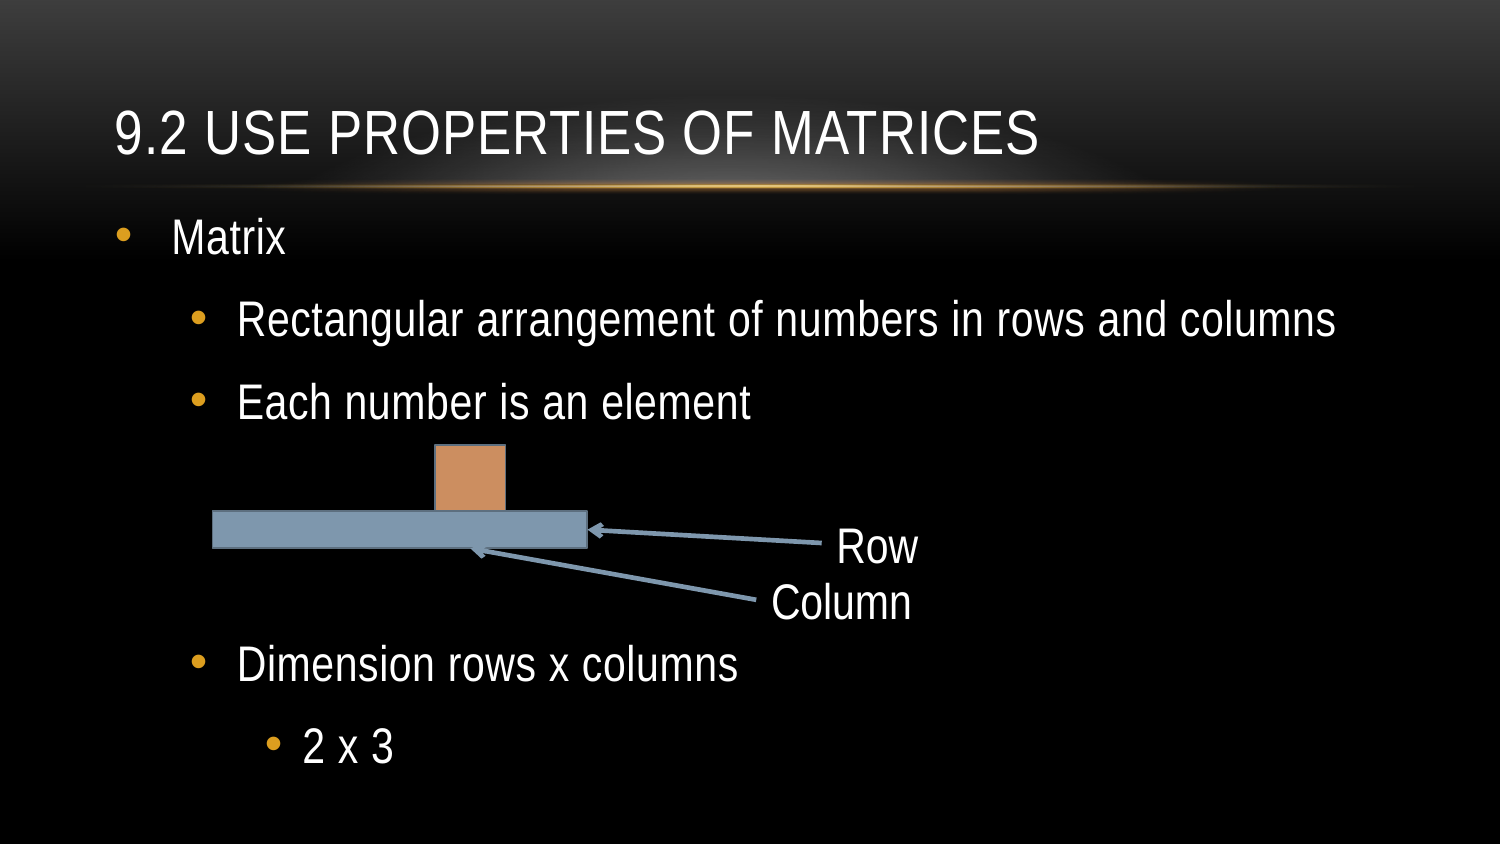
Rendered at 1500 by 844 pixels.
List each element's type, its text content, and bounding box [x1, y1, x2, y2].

text_box Row [821, 505, 1160, 581]
title 9.2 Use Properties of Matrices [99, 33, 1400, 175]
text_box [470, 548, 757, 601]
text_box [434, 444, 506, 510]
picture [0, 0, 1497, 300]
text_box Column [756, 562, 1094, 638]
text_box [587, 529, 822, 544]
text_box [212, 510, 588, 549]
